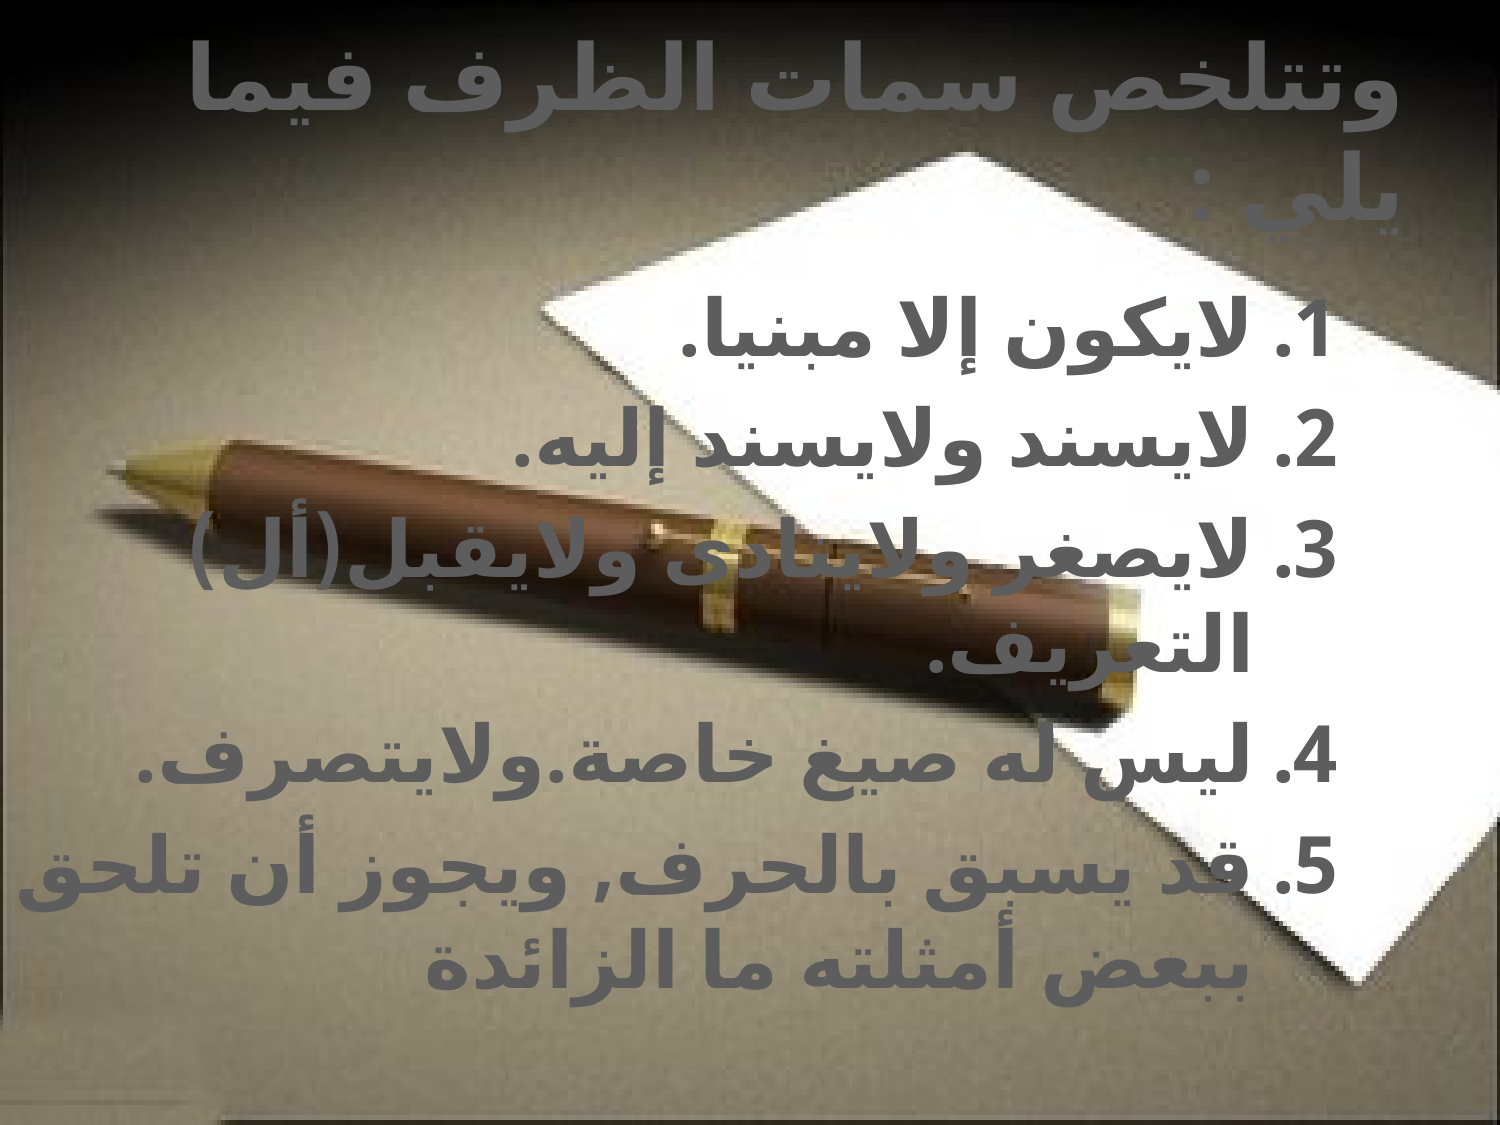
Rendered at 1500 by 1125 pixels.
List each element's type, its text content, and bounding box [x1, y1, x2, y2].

title وتتلخص سمات الظرف فيما يلي : [70, 35, 1421, 223]
list لايكون إلا مبنيا. لايسند ولايسند إليه. لايصغر ولاينادى ولايقبل(أل) التعريف. ليس له صيغ خاصة.ولايتصرف. قد يسبق بالحرف, ويجوز أن تلحق ببعض أمثلته ما الزائدة [0, 269, 1350, 1012]
picture [0, 0, 1500, 1125]
